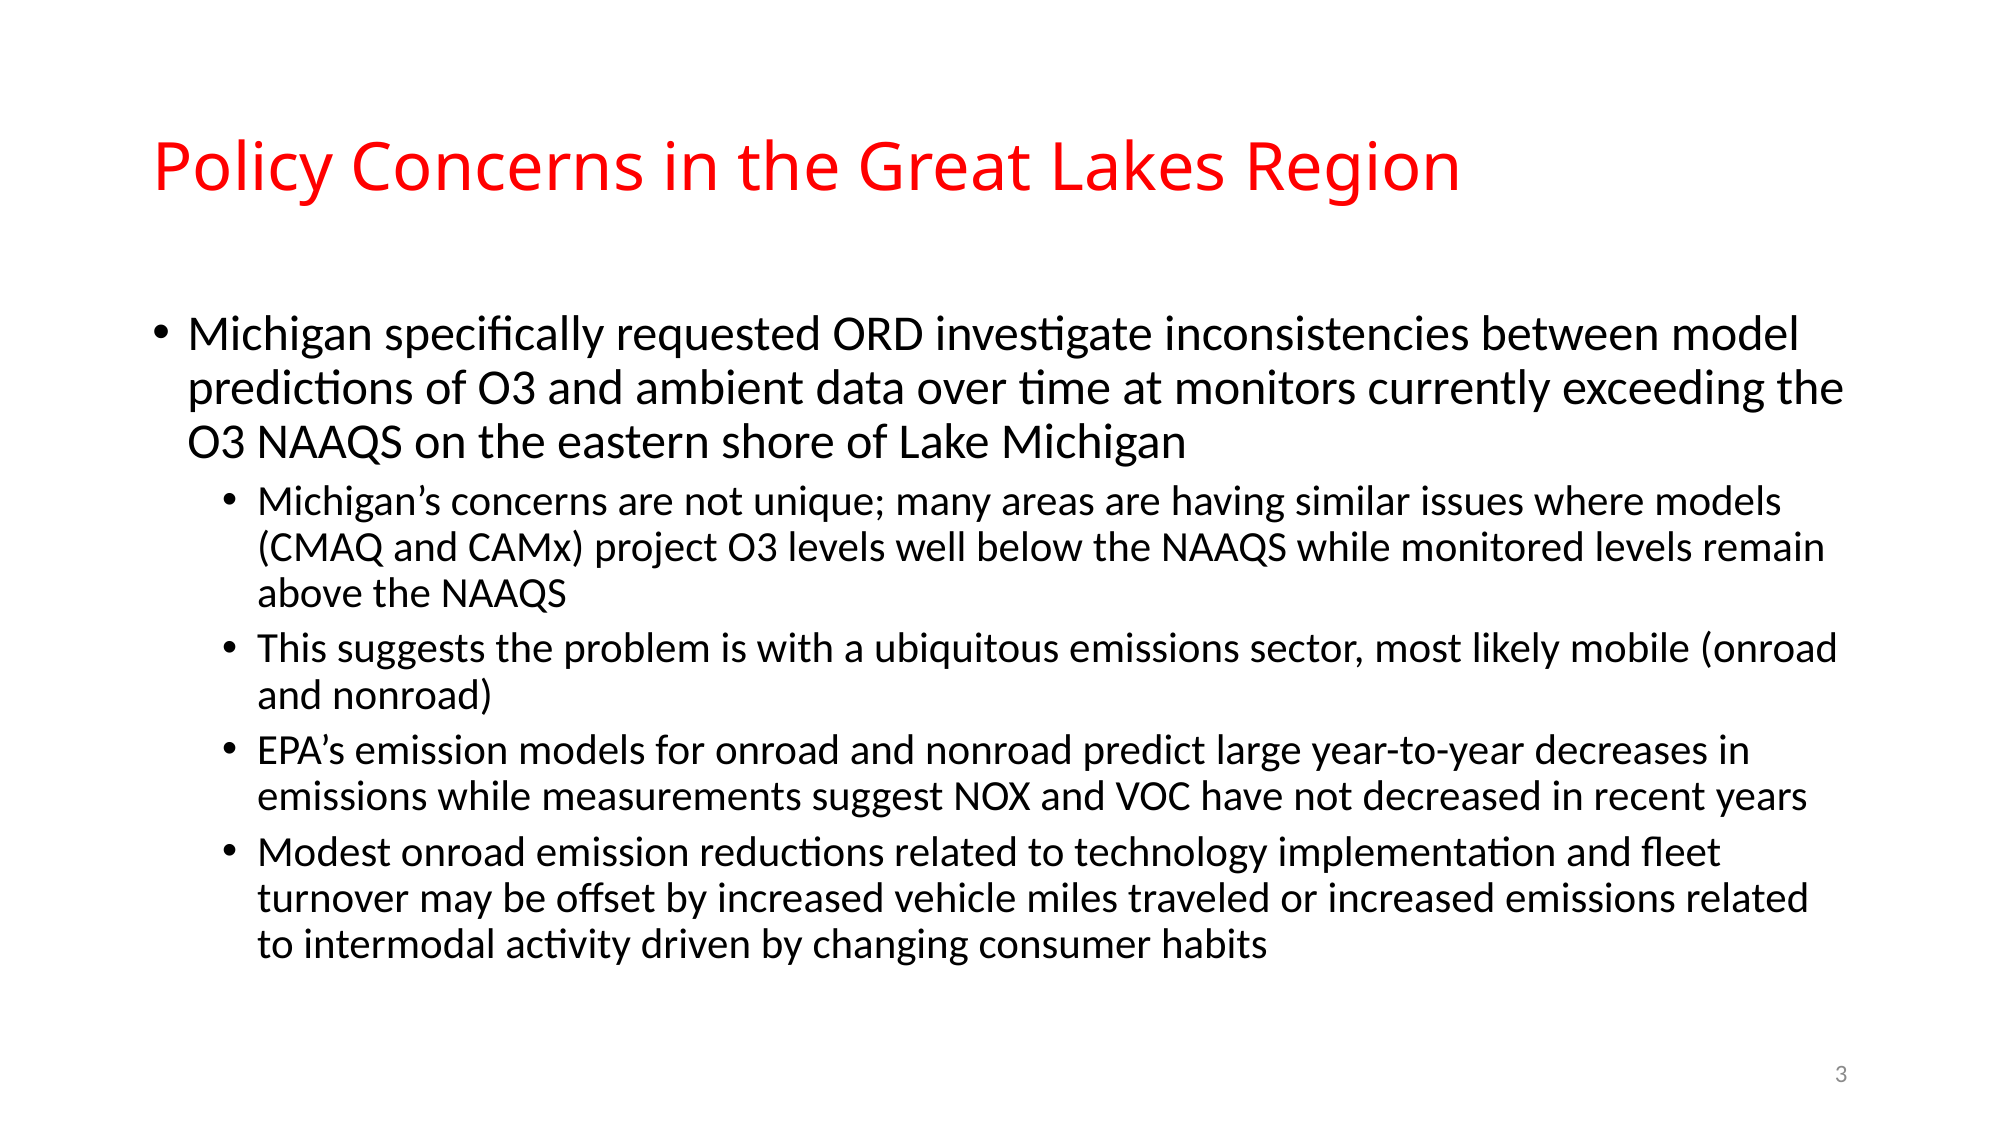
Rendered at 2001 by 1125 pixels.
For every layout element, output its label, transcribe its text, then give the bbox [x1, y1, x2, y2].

title Policy Concerns in the Great Lakes Region [137, 59, 1863, 278]
list Michigan specifically requested ORD investigate inconsistencies between model predictions of O3 and ambient data over time at monitors currently exceeding the O3 NAAQS on the eastern shore of Lake Michigan Michigan’s concerns are not unique; many areas are having similar issues where models (CMAQ and CAMx) project O3 levels well below the NAAQS while monitored levels remain above the NAAQS This suggests the problem is with a ubiquitous emissions sector, most likely mobile (onroad and nonroad) EPA’s emission models for onroad and nonroad predict large year-to-year decreases in emissions while measurements suggest NOX and VOC have not decreased in recent years Modest onroad emission reductions related to technology implementation and fleet turnover may be offset by increased vehicle miles traveled or increased emissions related to intermodal activity driven by changing consumer habits [137, 299, 1863, 1014]
slide_number 3 [1412, 1042, 1863, 1103]
